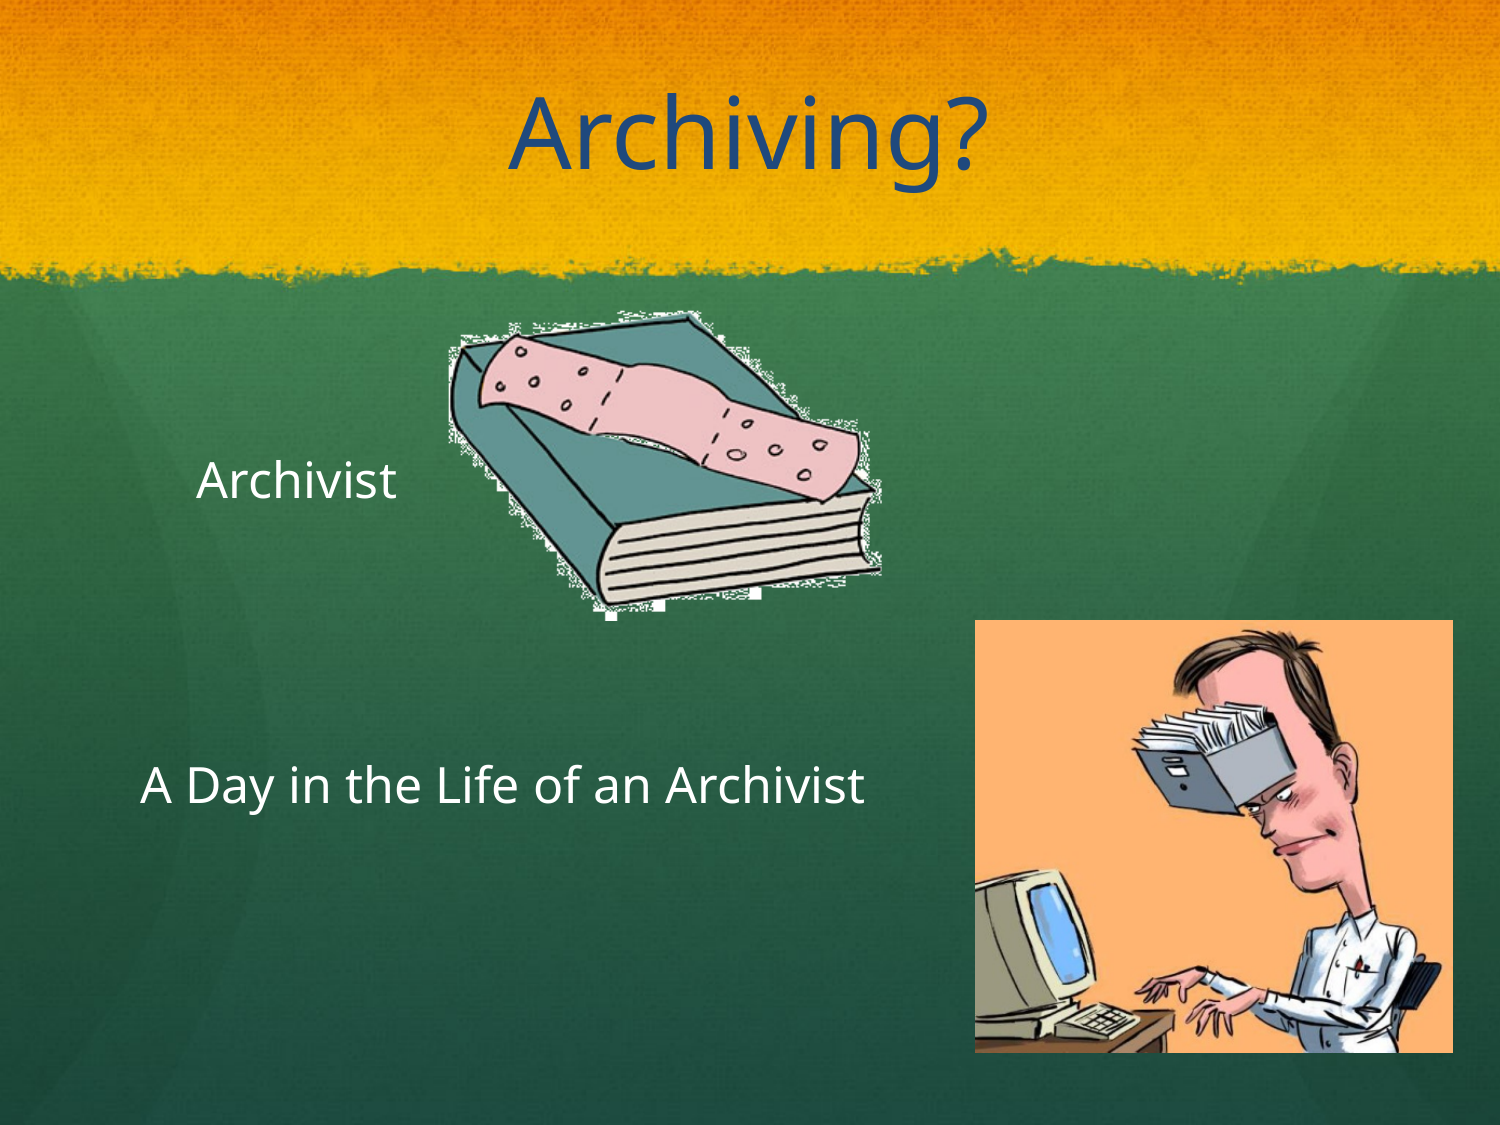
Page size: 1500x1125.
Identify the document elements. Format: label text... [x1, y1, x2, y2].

title Archiving? [125, 13, 1375, 246]
list Archivist A Day in the Life of an Archivist [125, 339, 1375, 1026]
picture [0, 0, 1500, 1125]
